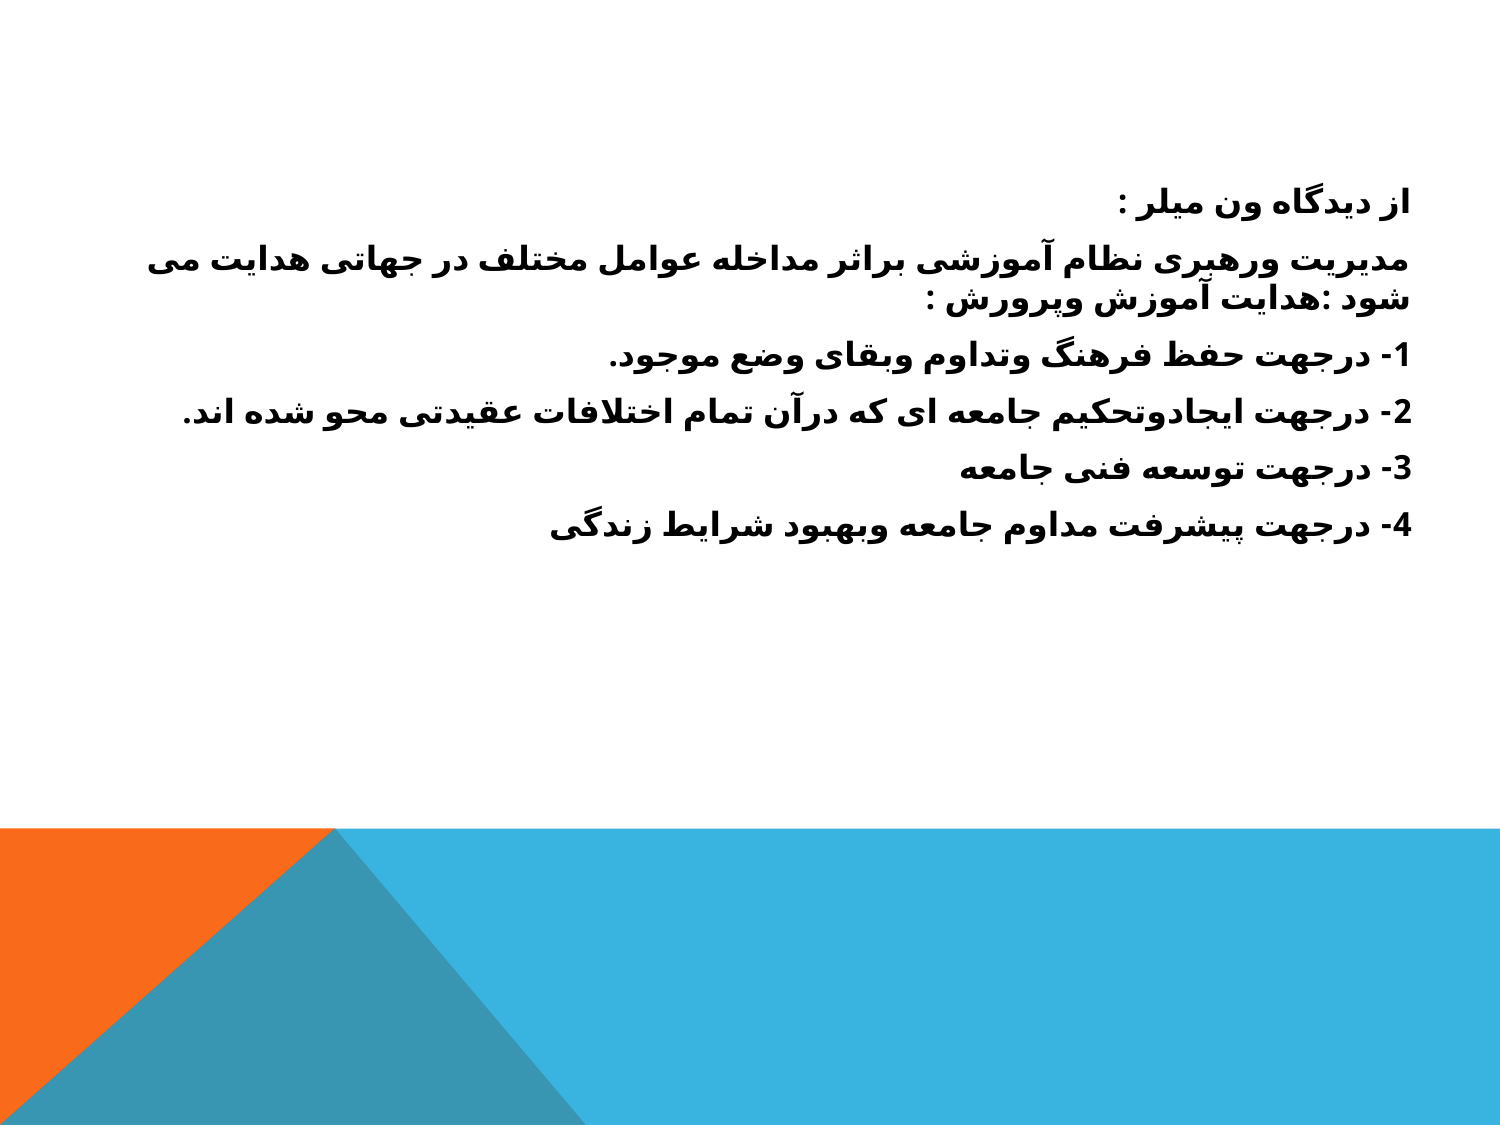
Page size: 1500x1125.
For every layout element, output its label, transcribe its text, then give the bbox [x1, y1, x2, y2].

list از دیدگاه ون میلر : مدیریت ورهبری نظام آموزشی براثر مداخله عوامل مختلف در جهاتی هدایت می شود :هدایت آموزش وپرورش : 1- درجهت حفظ فرهنگ وتداوم وبقای وضع موجود. 2- درجهت ایجادوتحکیم جامعه ای که درآن تمام اختلافات عقیدتی محو شده اند. 3- درجهت توسعه فنی جامعه 4- درجهت پیشرفت مداوم جامعه وبهبود شرایط زندگی [76, 172, 1427, 916]
